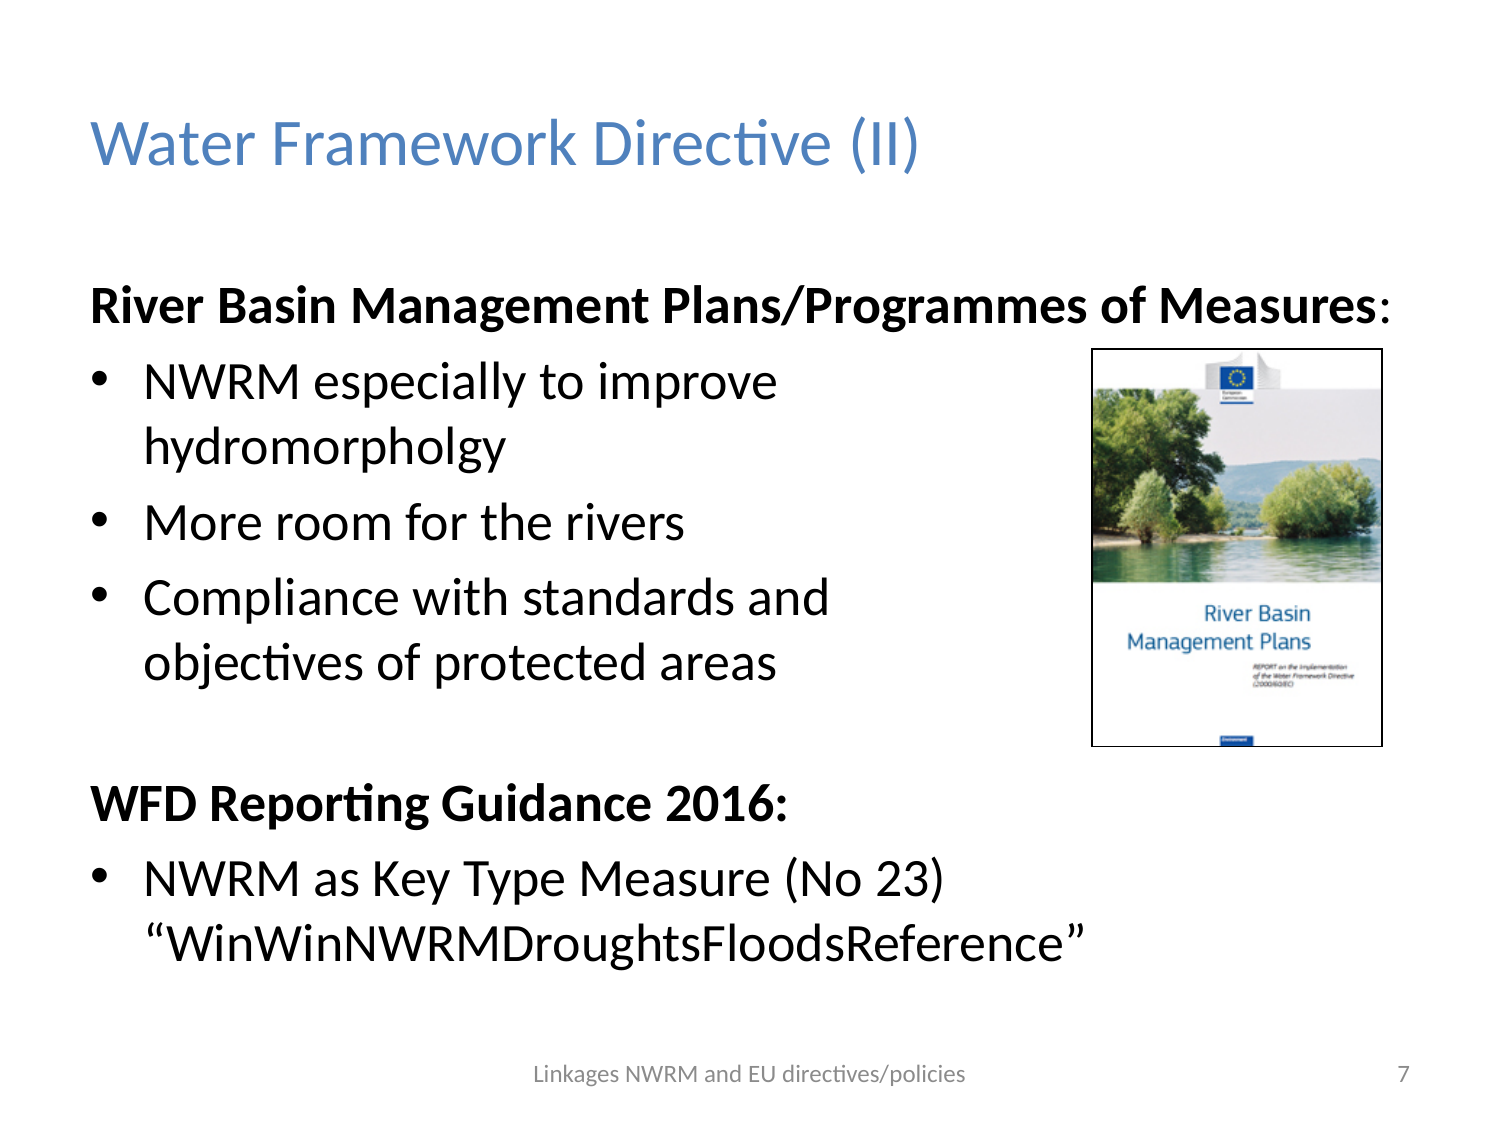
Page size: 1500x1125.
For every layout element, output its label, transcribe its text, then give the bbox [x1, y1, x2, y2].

title Water Framework Directive (II) [75, 45, 1425, 233]
footer Linkages NWRM and EU directives/policies [512, 1042, 988, 1103]
slide_number 7 [1074, 1042, 1425, 1103]
list River Basin Management Plans/Programmes of Measures: NWRM especially to improve hydromorpholgy More room for the rivers Compliance with standards and objectives of protected areas WFD Reporting Guidance 2016: NWRM as Key Type Measure (No 23) “WinWinNWRMDroughtsFloodsReference” [75, 262, 1425, 1005]
picture [1092, 349, 1382, 746]
